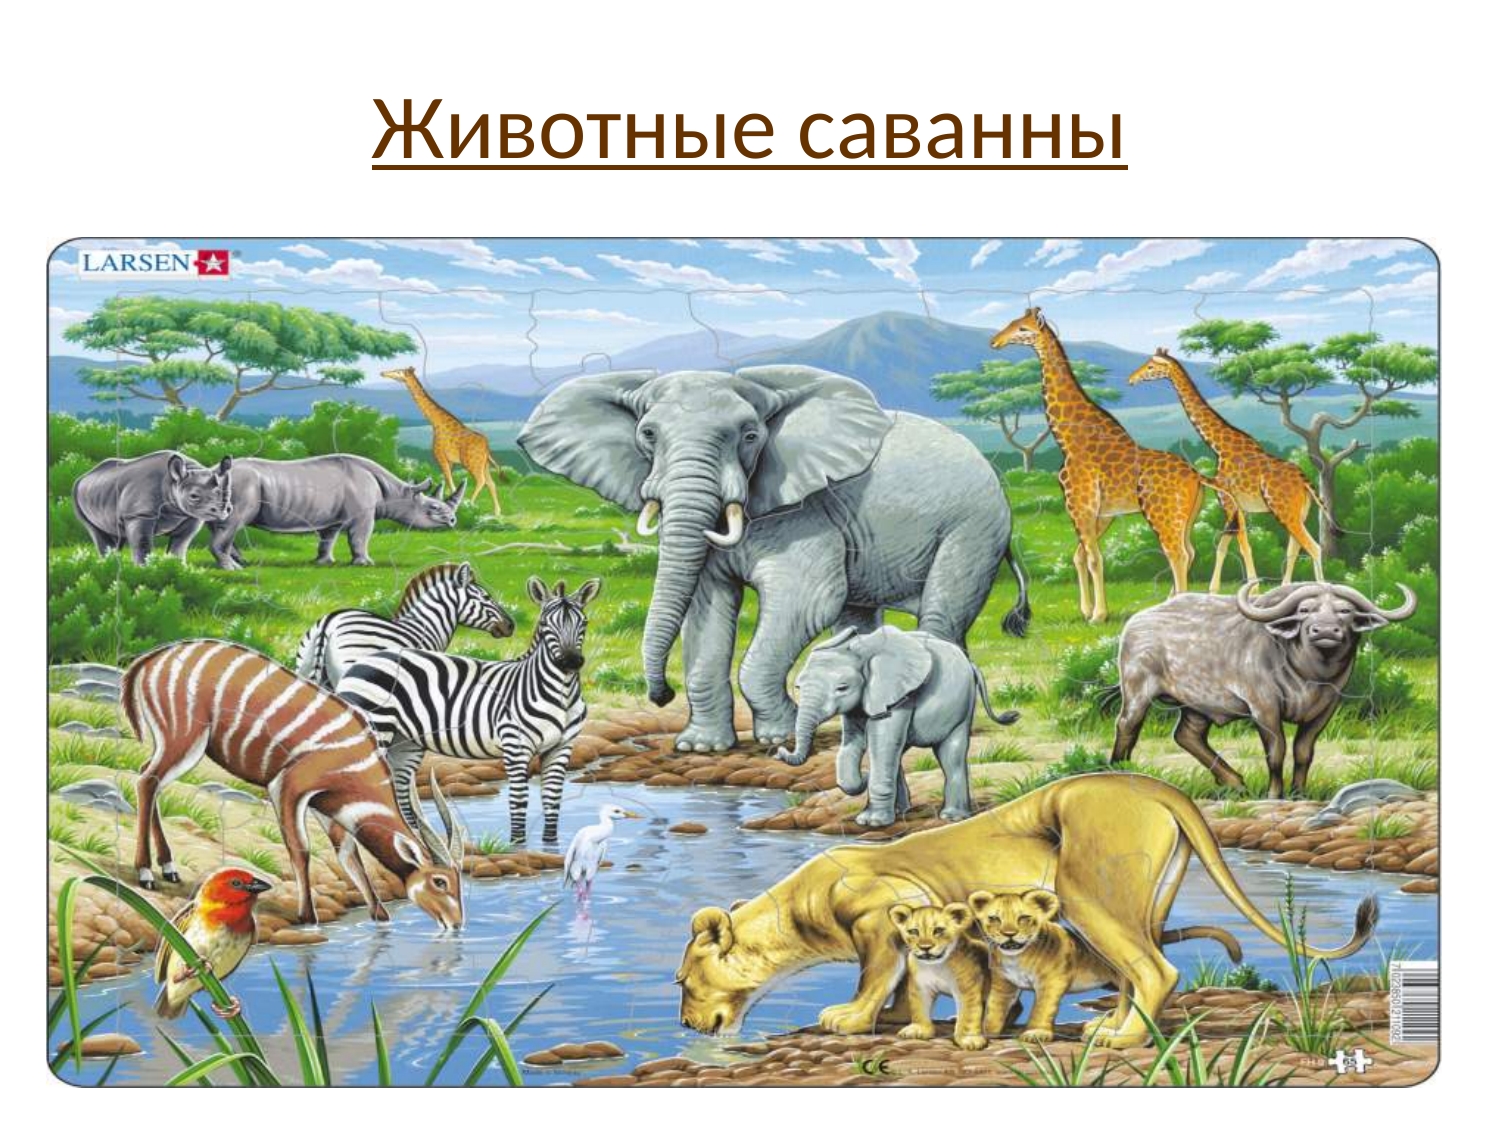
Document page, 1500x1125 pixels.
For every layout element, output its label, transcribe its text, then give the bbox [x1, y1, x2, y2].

picture [46, 236, 1442, 1089]
title Животные саванны [75, 45, 1425, 200]
